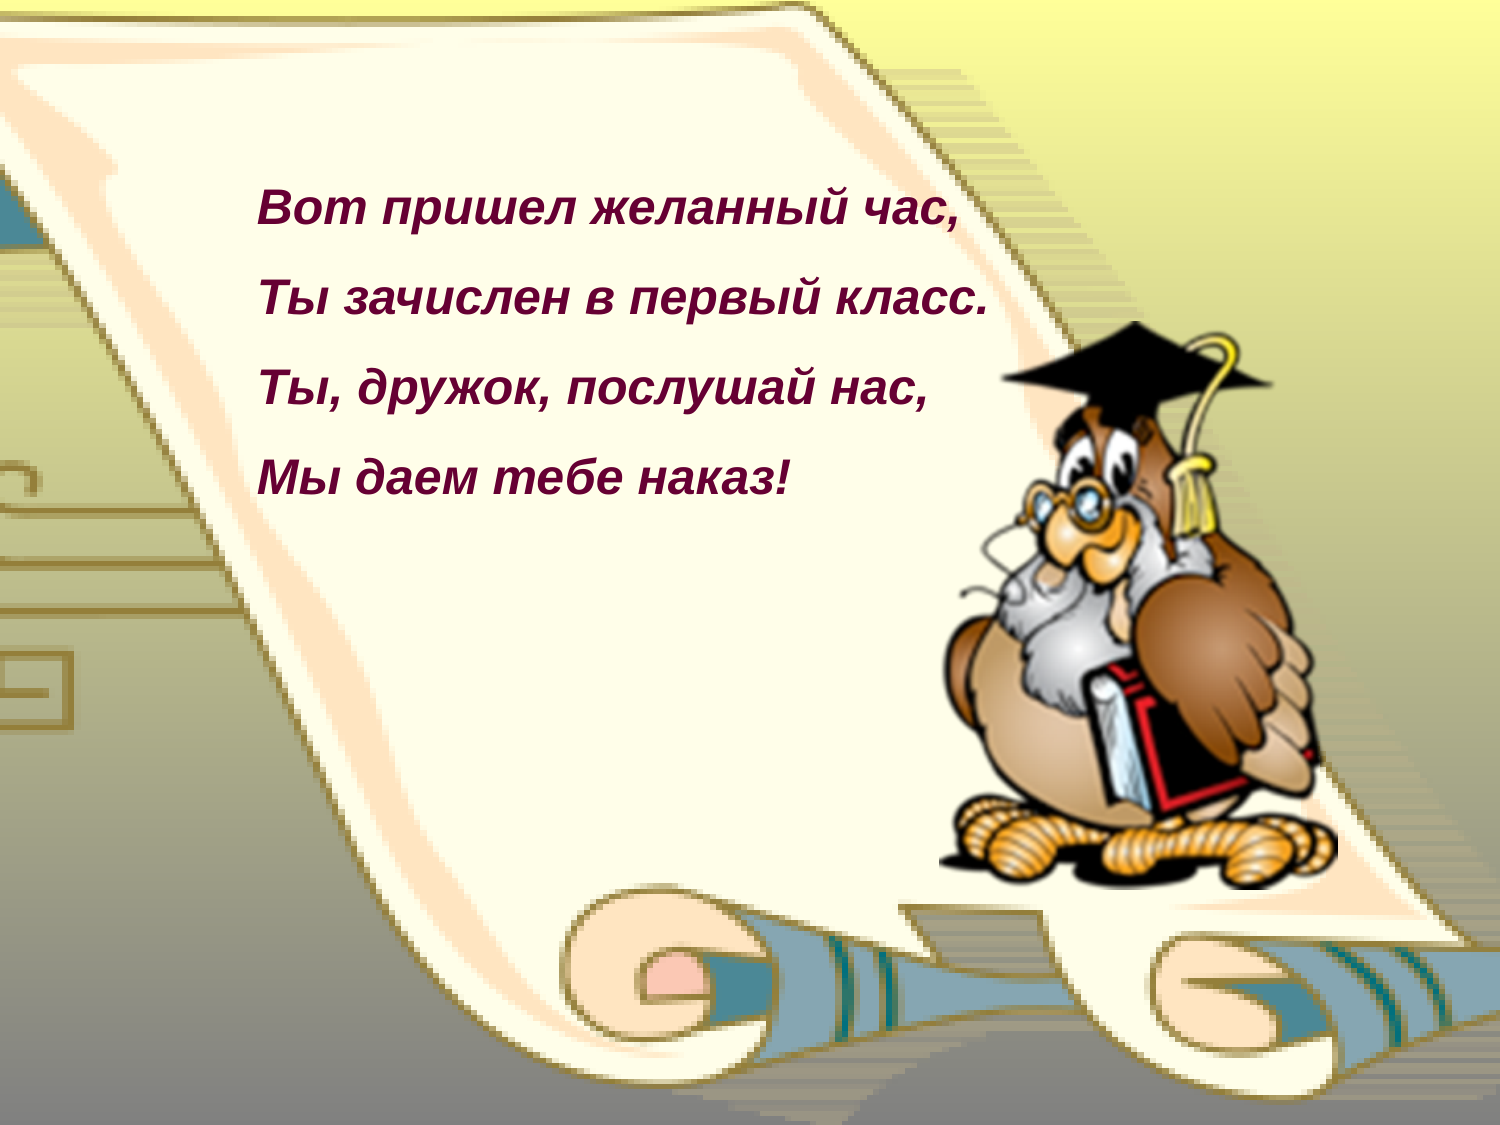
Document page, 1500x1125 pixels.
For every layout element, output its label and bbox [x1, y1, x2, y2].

picture [938, 321, 1338, 890]
list [0, 1, 1500, 1125]
